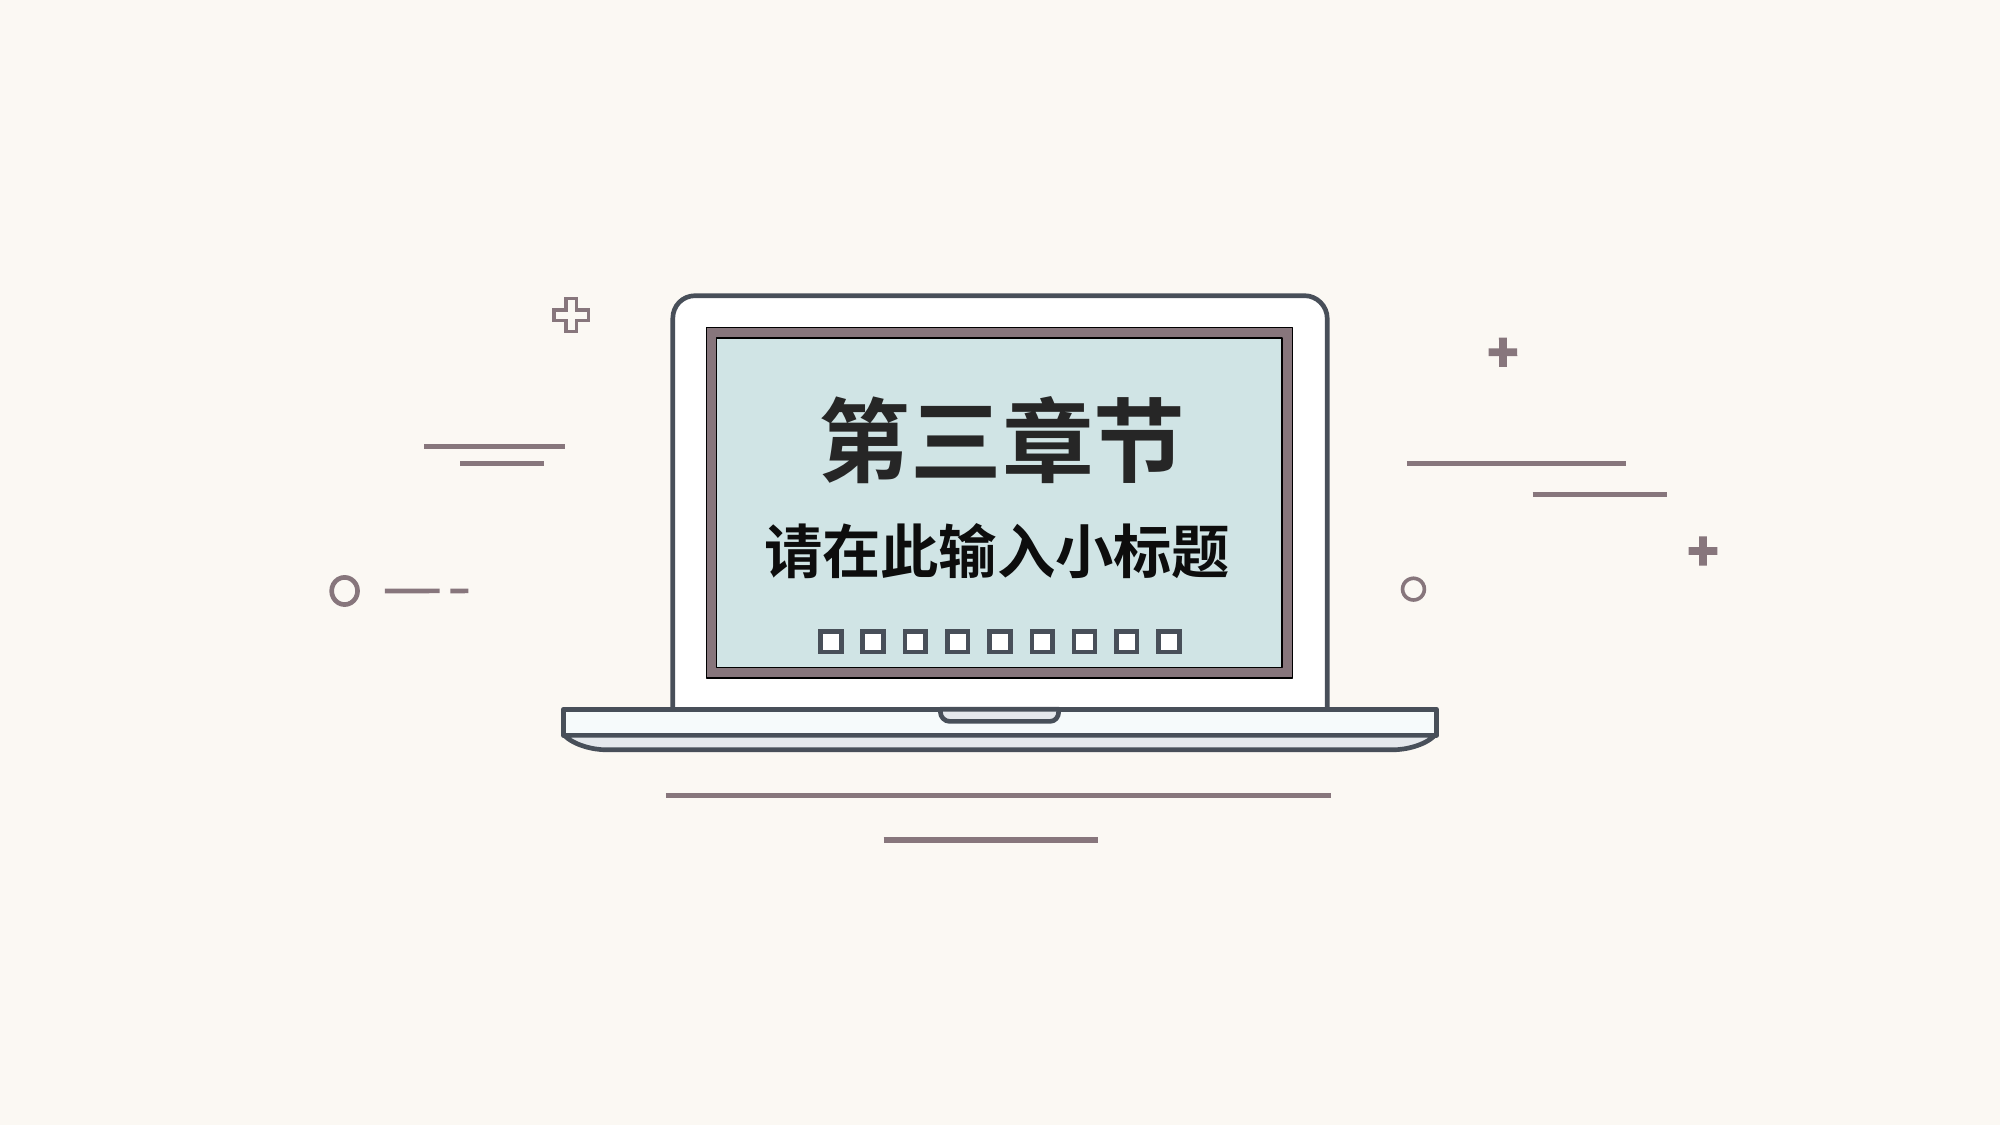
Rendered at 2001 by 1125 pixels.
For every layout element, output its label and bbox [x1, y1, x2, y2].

text_box [331, 577, 469, 605]
text_box [553, 309, 563, 321]
text_box [424, 446, 566, 464]
text_box [563, 295, 1437, 750]
text_box [1488, 337, 1518, 367]
text_box [1688, 536, 1718, 566]
